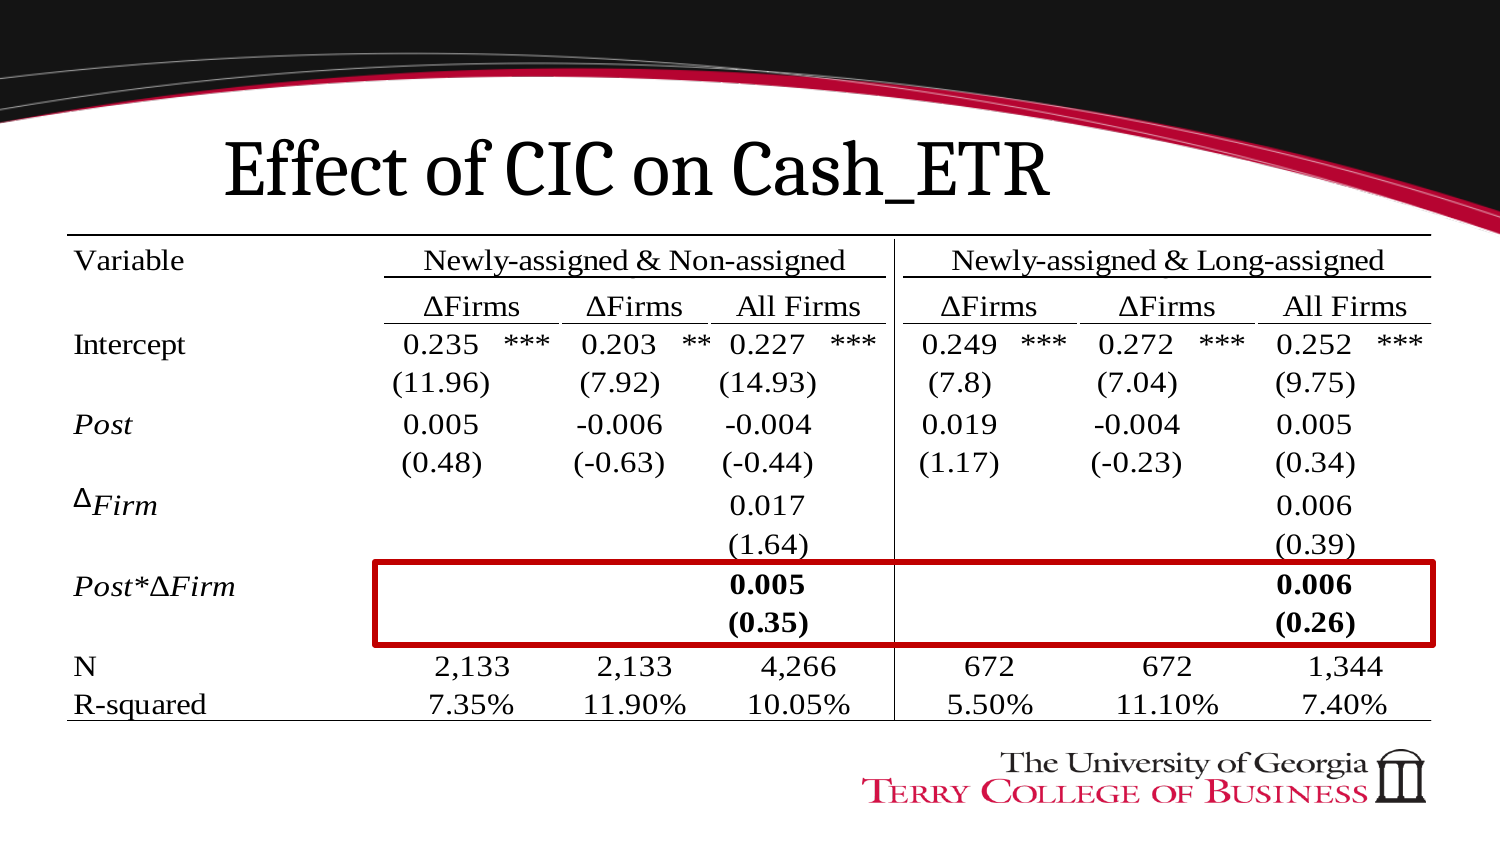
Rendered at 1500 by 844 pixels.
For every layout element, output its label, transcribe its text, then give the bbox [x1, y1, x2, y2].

picture [0, 0, 1500, 723]
title Effect of CIC on Cash_ETR [0, 93, 1313, 235]
picture [862, 749, 1426, 803]
